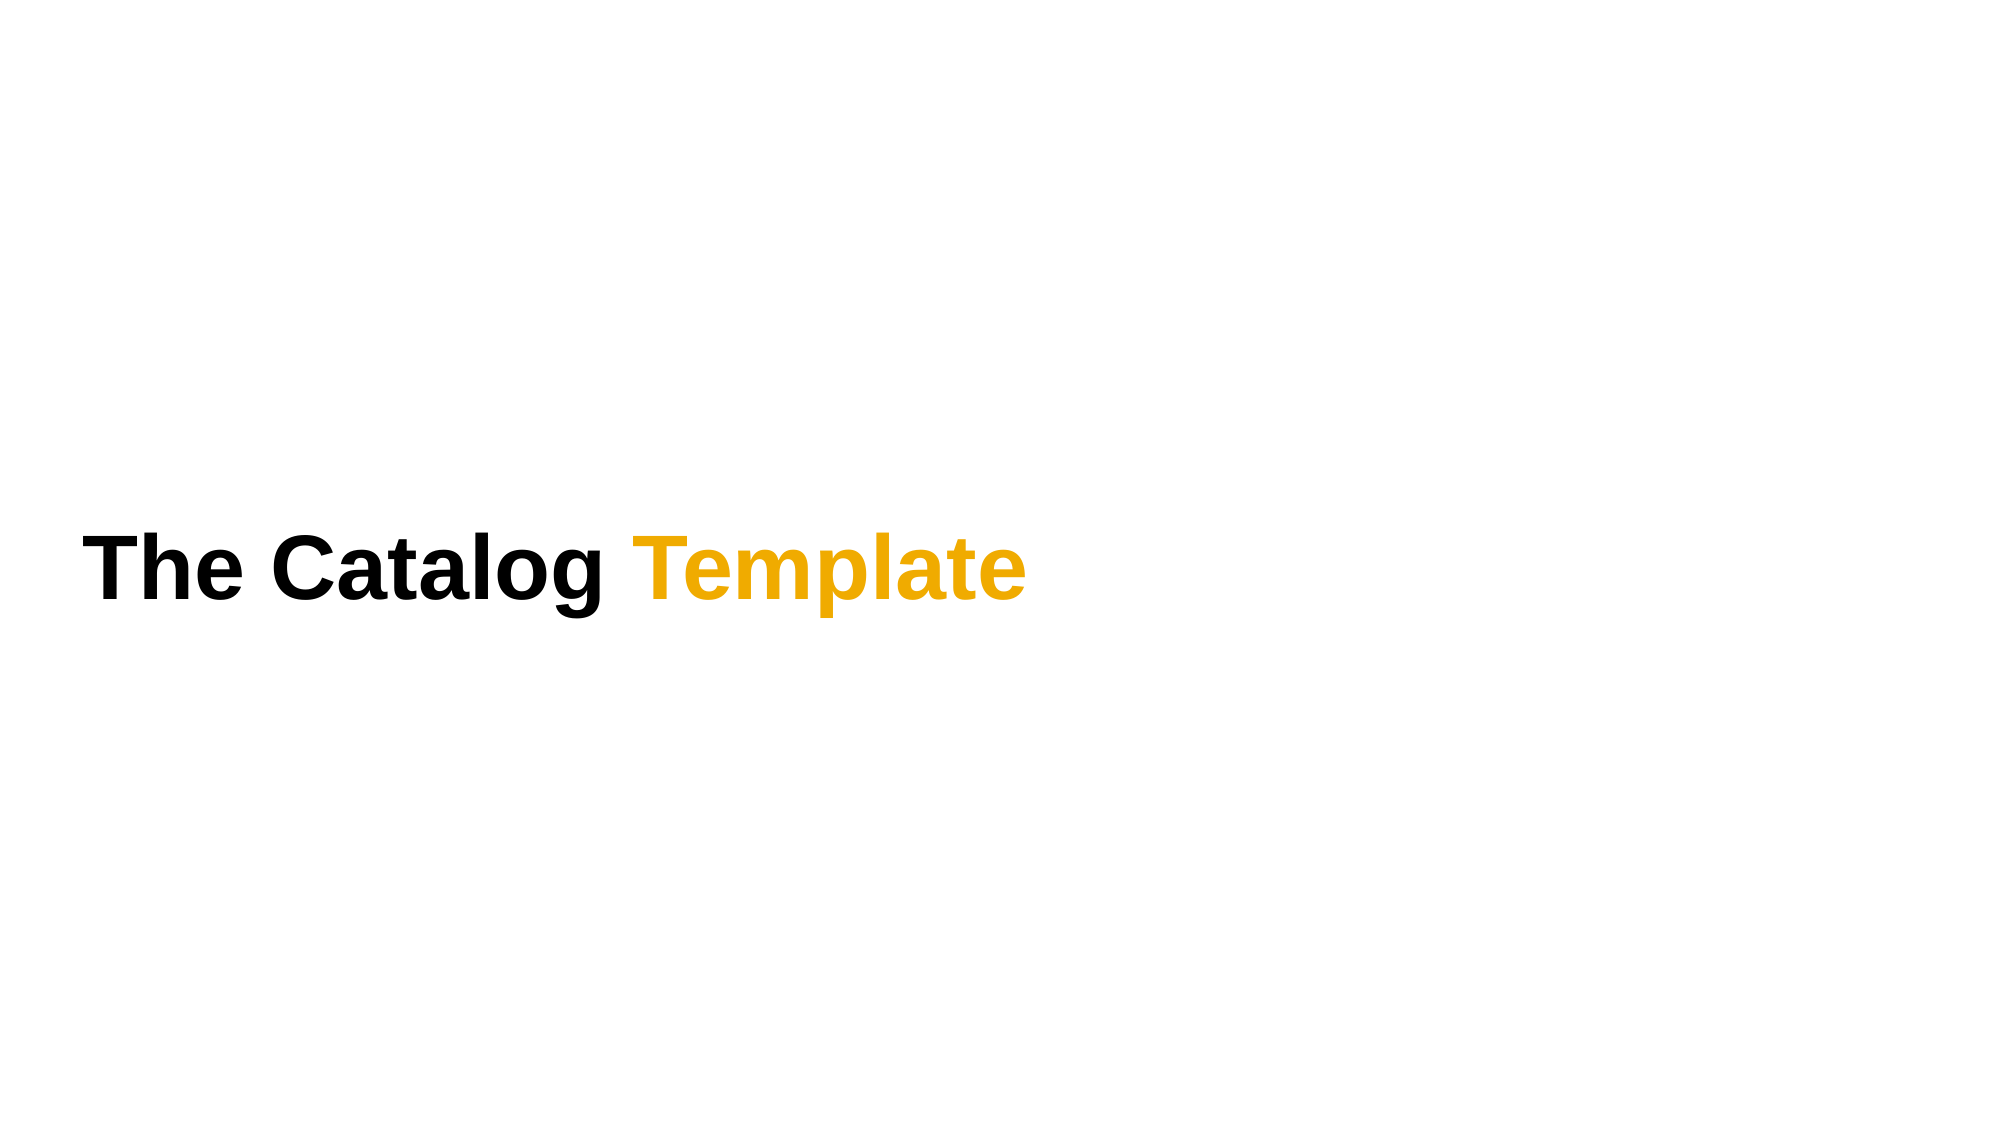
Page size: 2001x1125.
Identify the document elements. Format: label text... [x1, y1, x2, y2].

title The Catalog Template [82, 506, 1918, 619]
